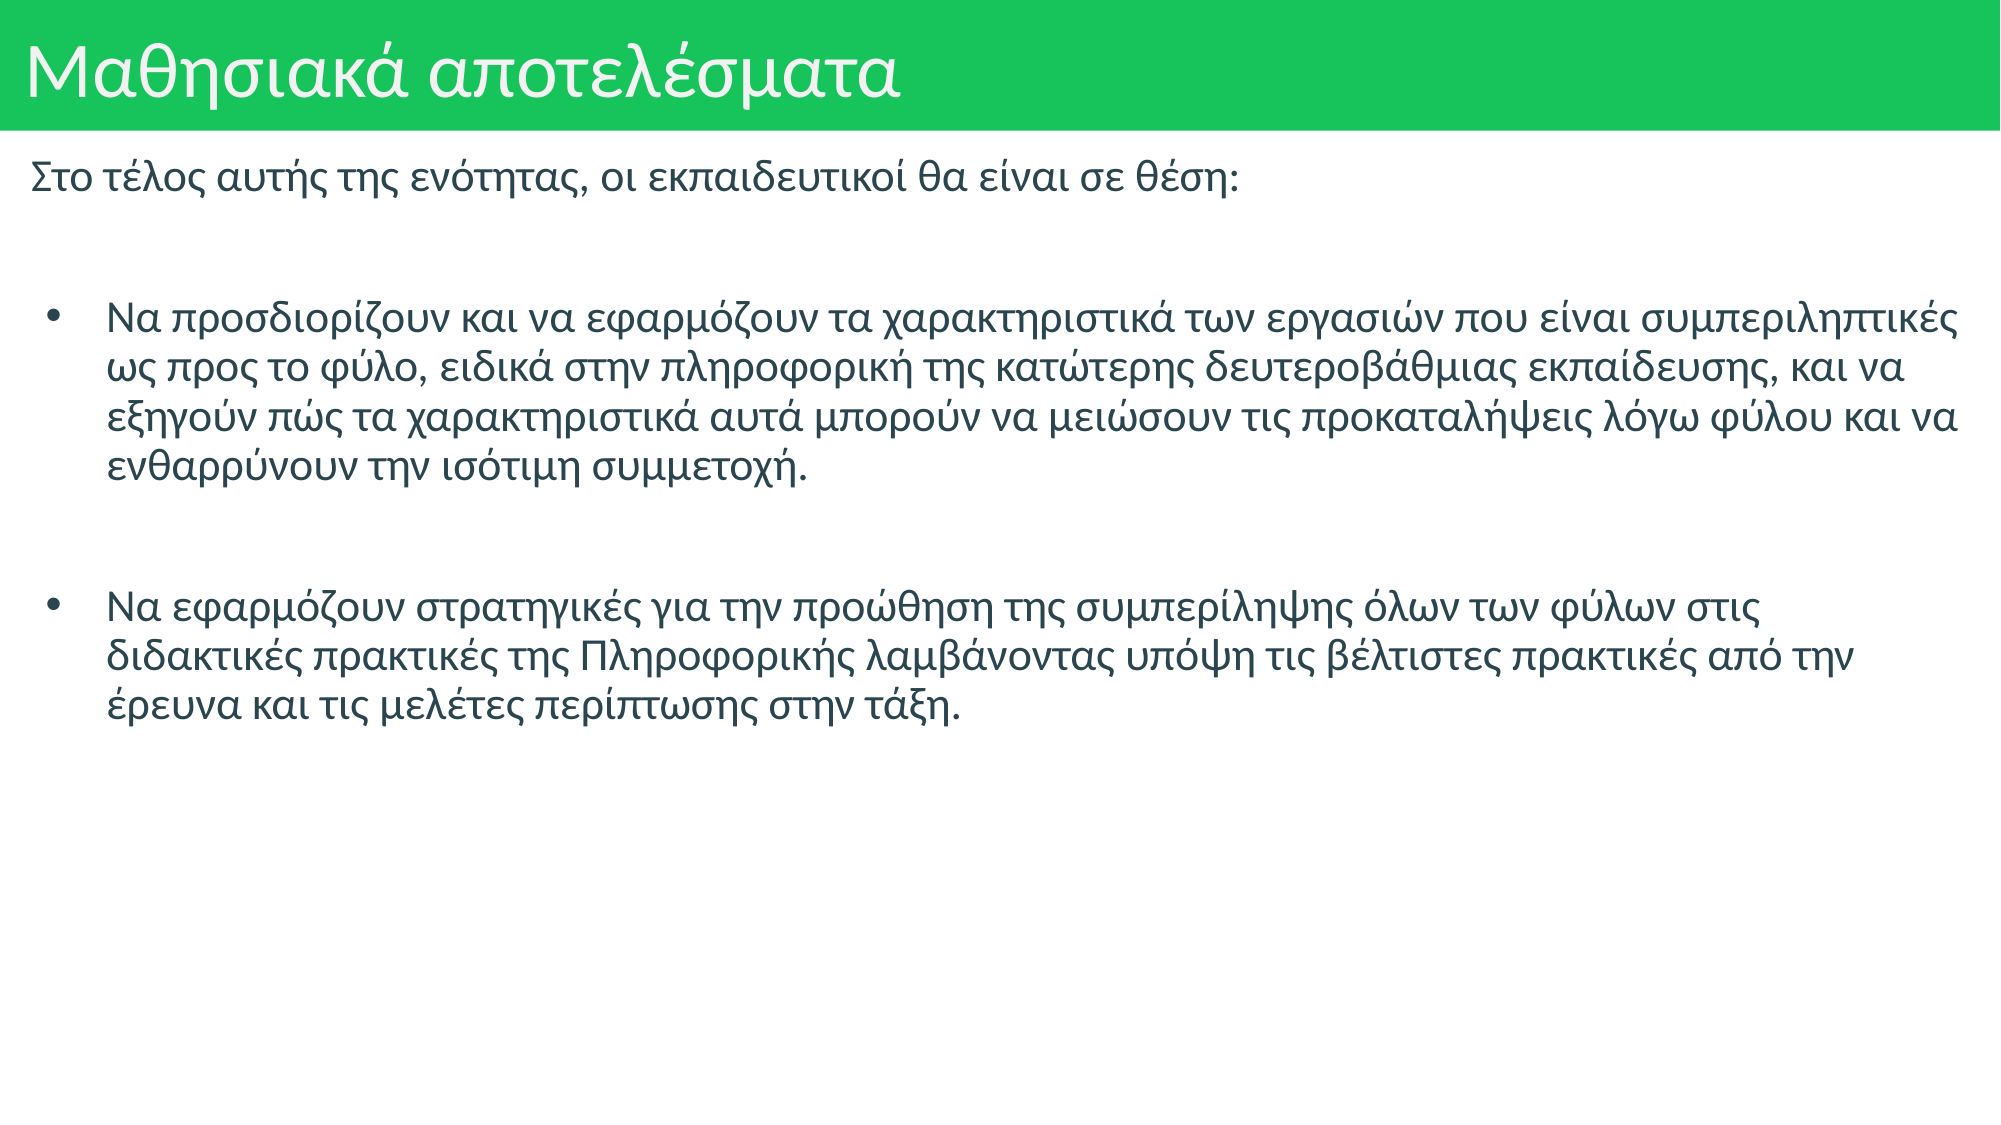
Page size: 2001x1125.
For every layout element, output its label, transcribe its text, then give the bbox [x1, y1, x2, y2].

title Μαθησιακά αποτελέσματα [16, 13, 1976, 131]
list Στο τέλος αυτής της ενότητας, οι εκπαιδευτικοί θα είναι σε θέση: Να προσδιορίζουν και να εφαρμόζουν τα χαρακτηριστικά των εργασιών που είναι συμπεριληπτικές ως προς το φύλο, ειδικά στην πληροφορική της κατώτερης δευτεροβάθμιας εκπαίδευσης, και να εξηγούν πώς τα χαρακτηριστικά αυτά μπορούν να μειώσουν τις προκαταλήψεις λόγω φύλου και να ενθαρρύνουν την ισότιμη συμμετοχή. Να εφαρμόζουν στρατηγικές για την προώθηση της συμπερίληψης όλων των φύλων στις διδακτικές πρακτικές της Πληροφορικής λαμβάνοντας υπόψη τις βέλτιστες πρακτικές από την έρευνα και τις μελέτες περίπτωσης στην τάξη. [16, 144, 1976, 1108]
